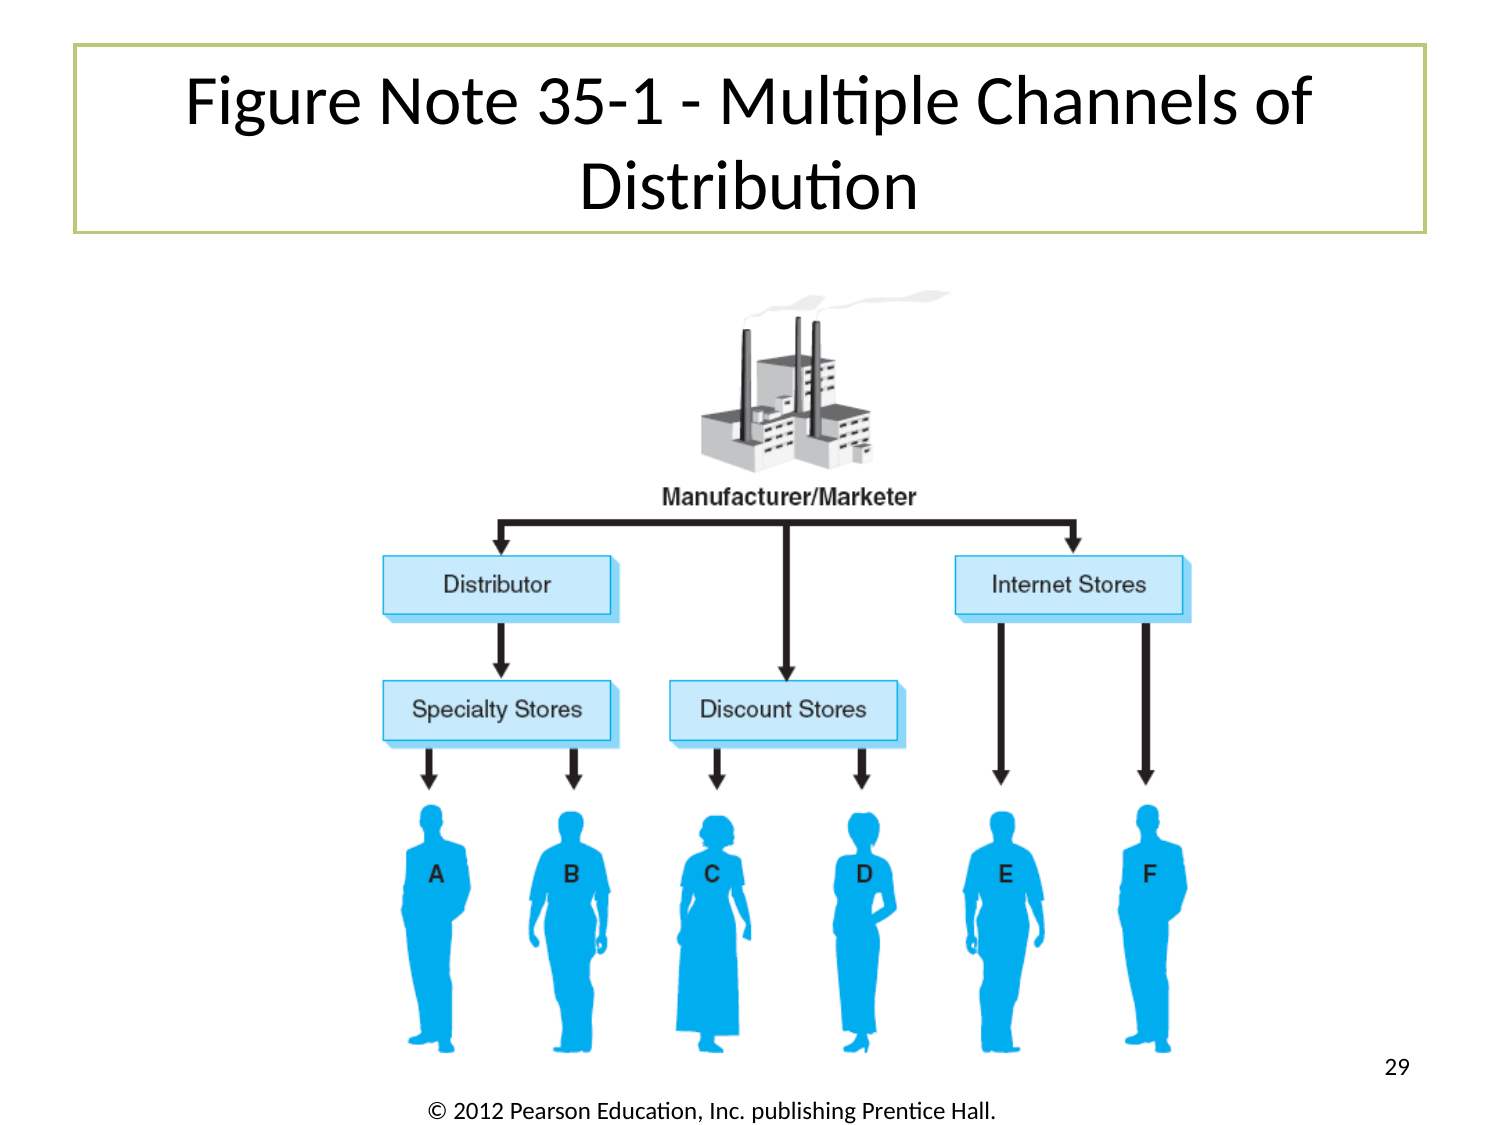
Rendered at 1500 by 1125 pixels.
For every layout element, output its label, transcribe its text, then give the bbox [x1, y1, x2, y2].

title Figure Note 35-1 - Multiple Channels of Distribution [73, 43, 1427, 234]
slide_number 29 [1074, 1042, 1425, 1103]
picture [362, 249, 1196, 1067]
